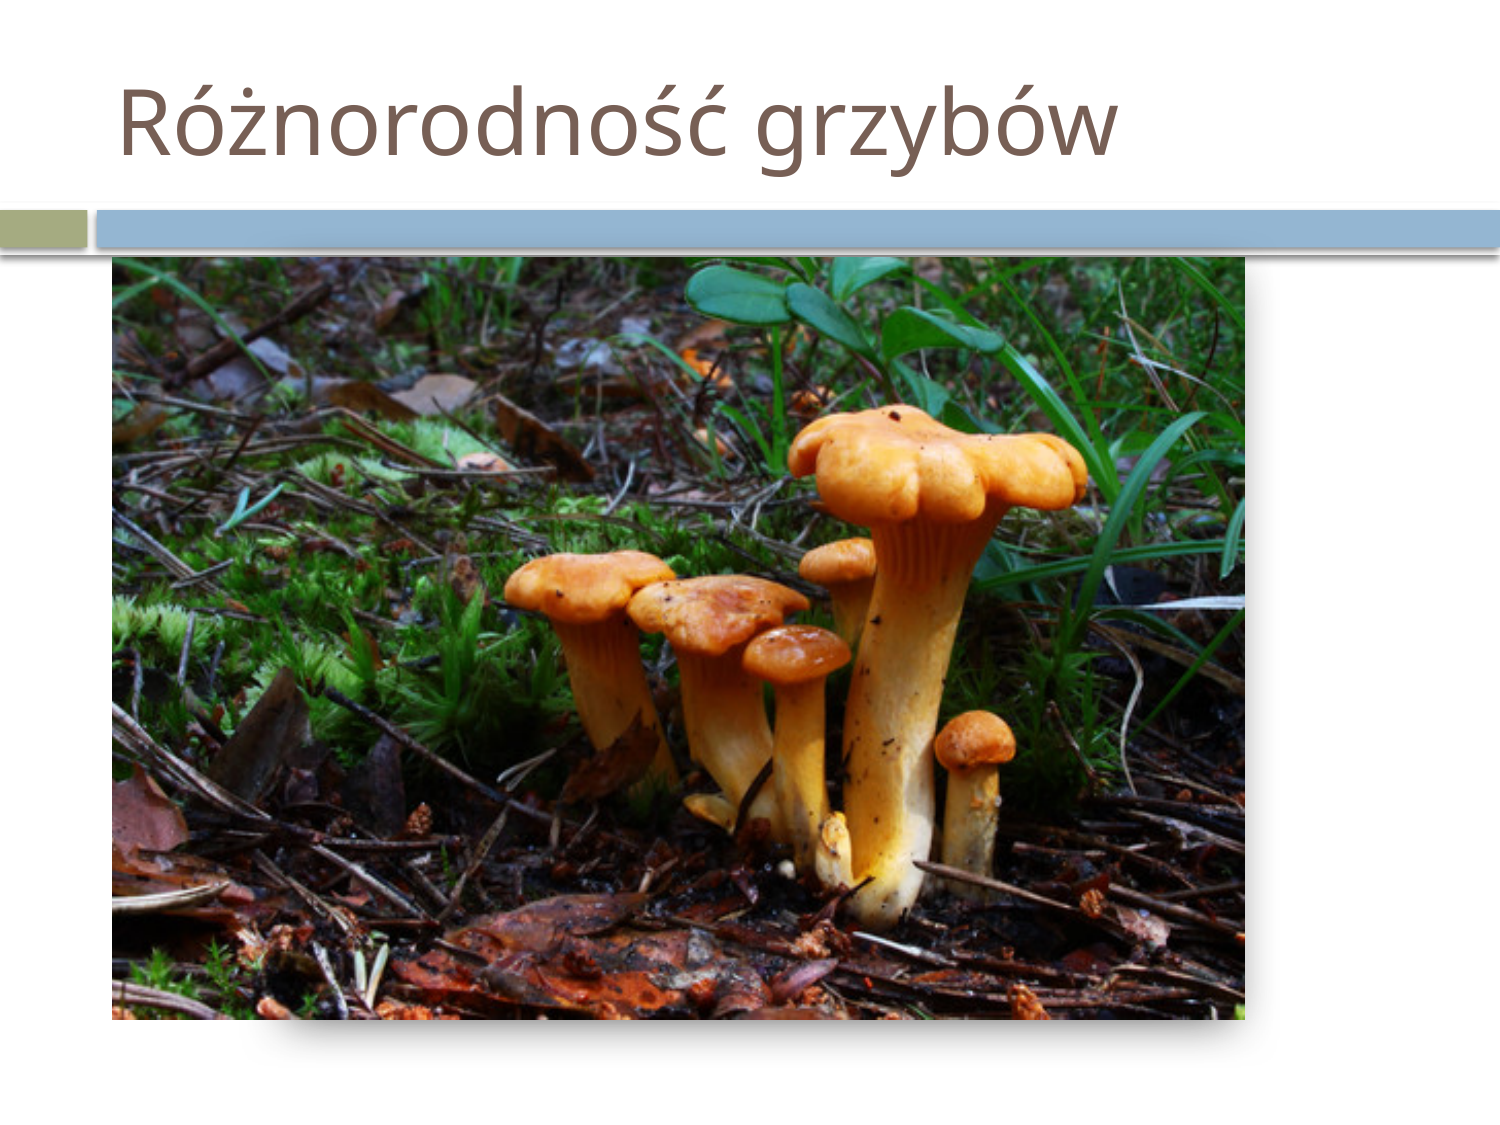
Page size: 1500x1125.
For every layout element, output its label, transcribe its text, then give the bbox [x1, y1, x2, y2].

picture [111, 257, 1245, 1020]
title Różnorodność grzybów [100, 37, 1438, 200]
